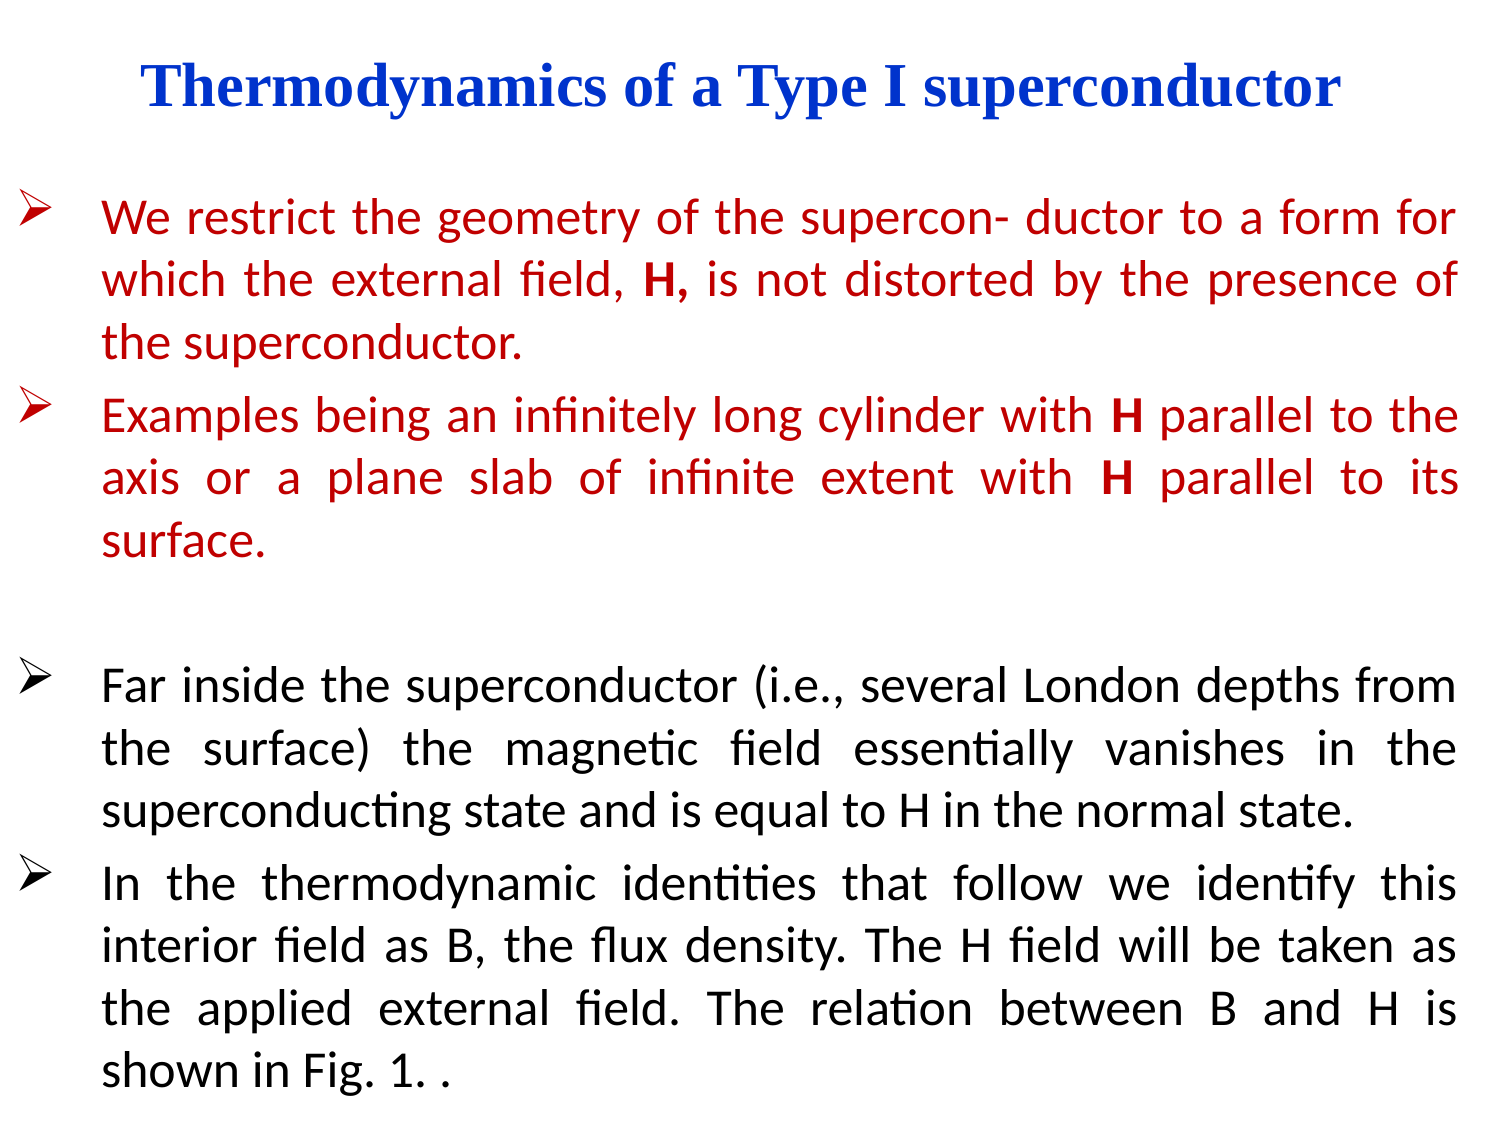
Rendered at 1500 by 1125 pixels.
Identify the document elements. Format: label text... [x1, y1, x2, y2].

subtitle We restrict the geometry of the supercon- ductor to a form for which the external field, H, is not distorted by the presence of the superconductor. Examples being an infinitely long cylinder with H parallel to the axis or a plane slab of infinite extent with H parallel to its surface. Far inside the superconductor (i.e., several London depths from the surface) the magnetic field essentially vanishes in the superconducting state and is equal to H in the normal state. In the thermodynamic identities that follow we identify this interior field as B, the flux density. The H field will be taken as the applied external field. The relation between B and H is shown in Fig. 1. . [0, 174, 1475, 1125]
title Thermodynamics of a Type I superconductor [125, 0, 1400, 163]
